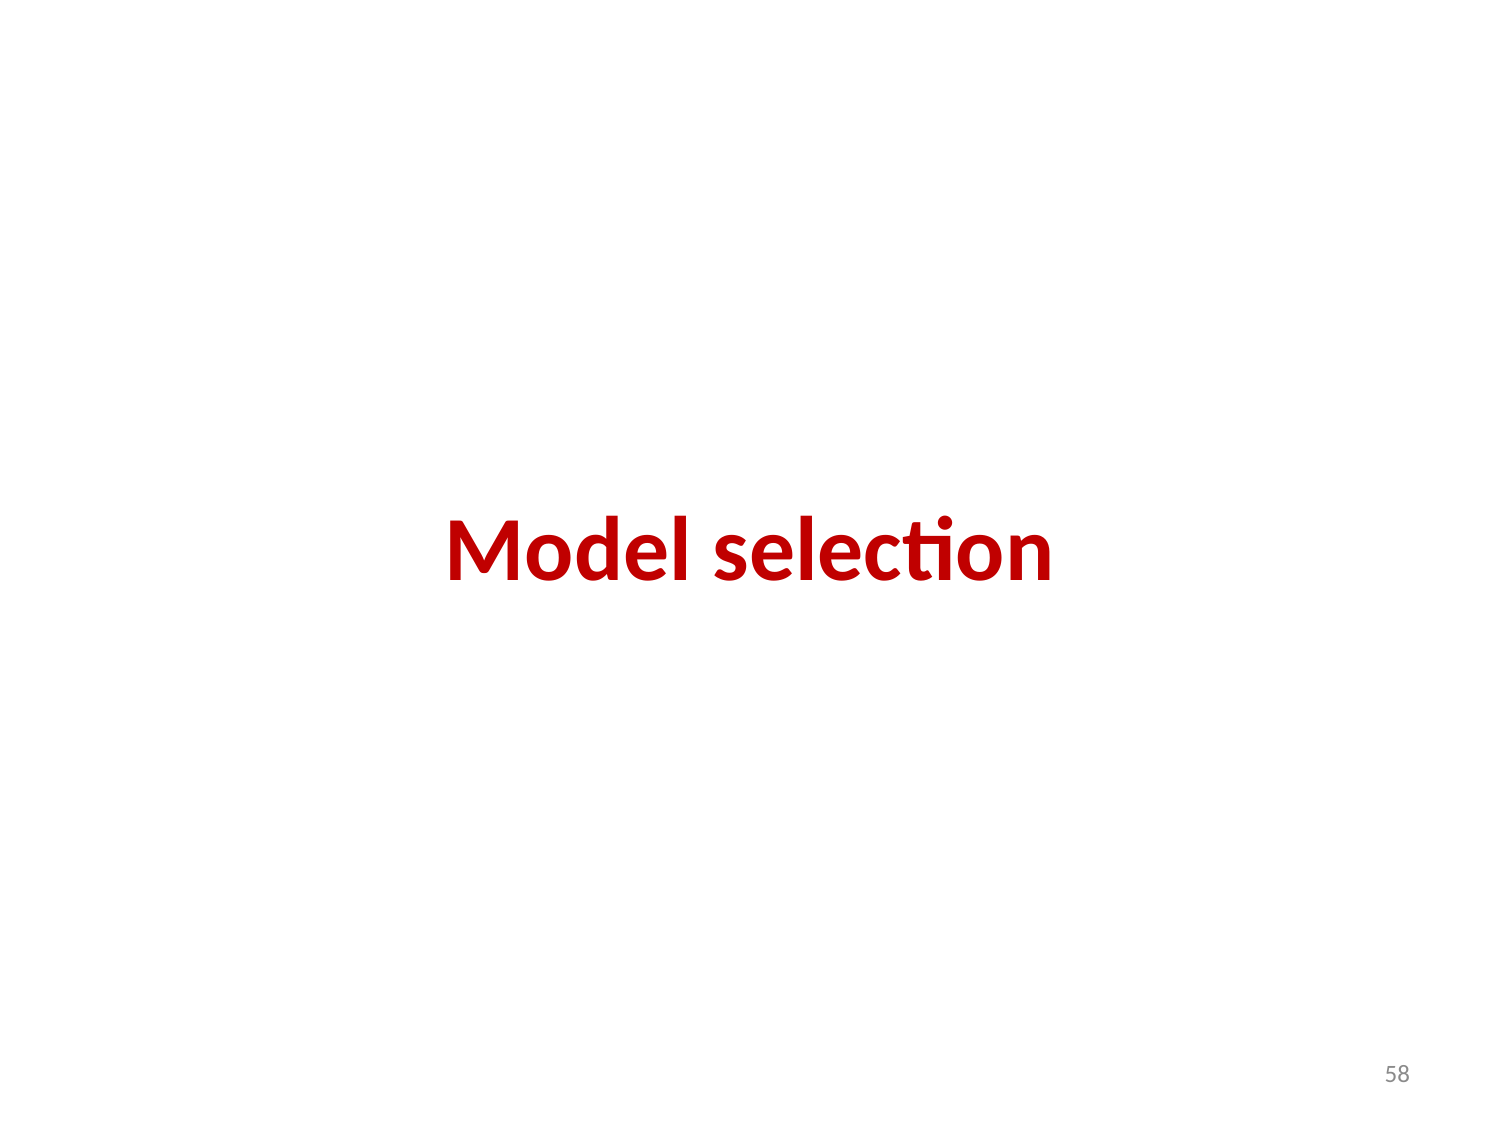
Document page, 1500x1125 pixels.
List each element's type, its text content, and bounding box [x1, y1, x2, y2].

title Model selection [75, 450, 1425, 638]
slide_number 58 [1074, 1042, 1425, 1103]
